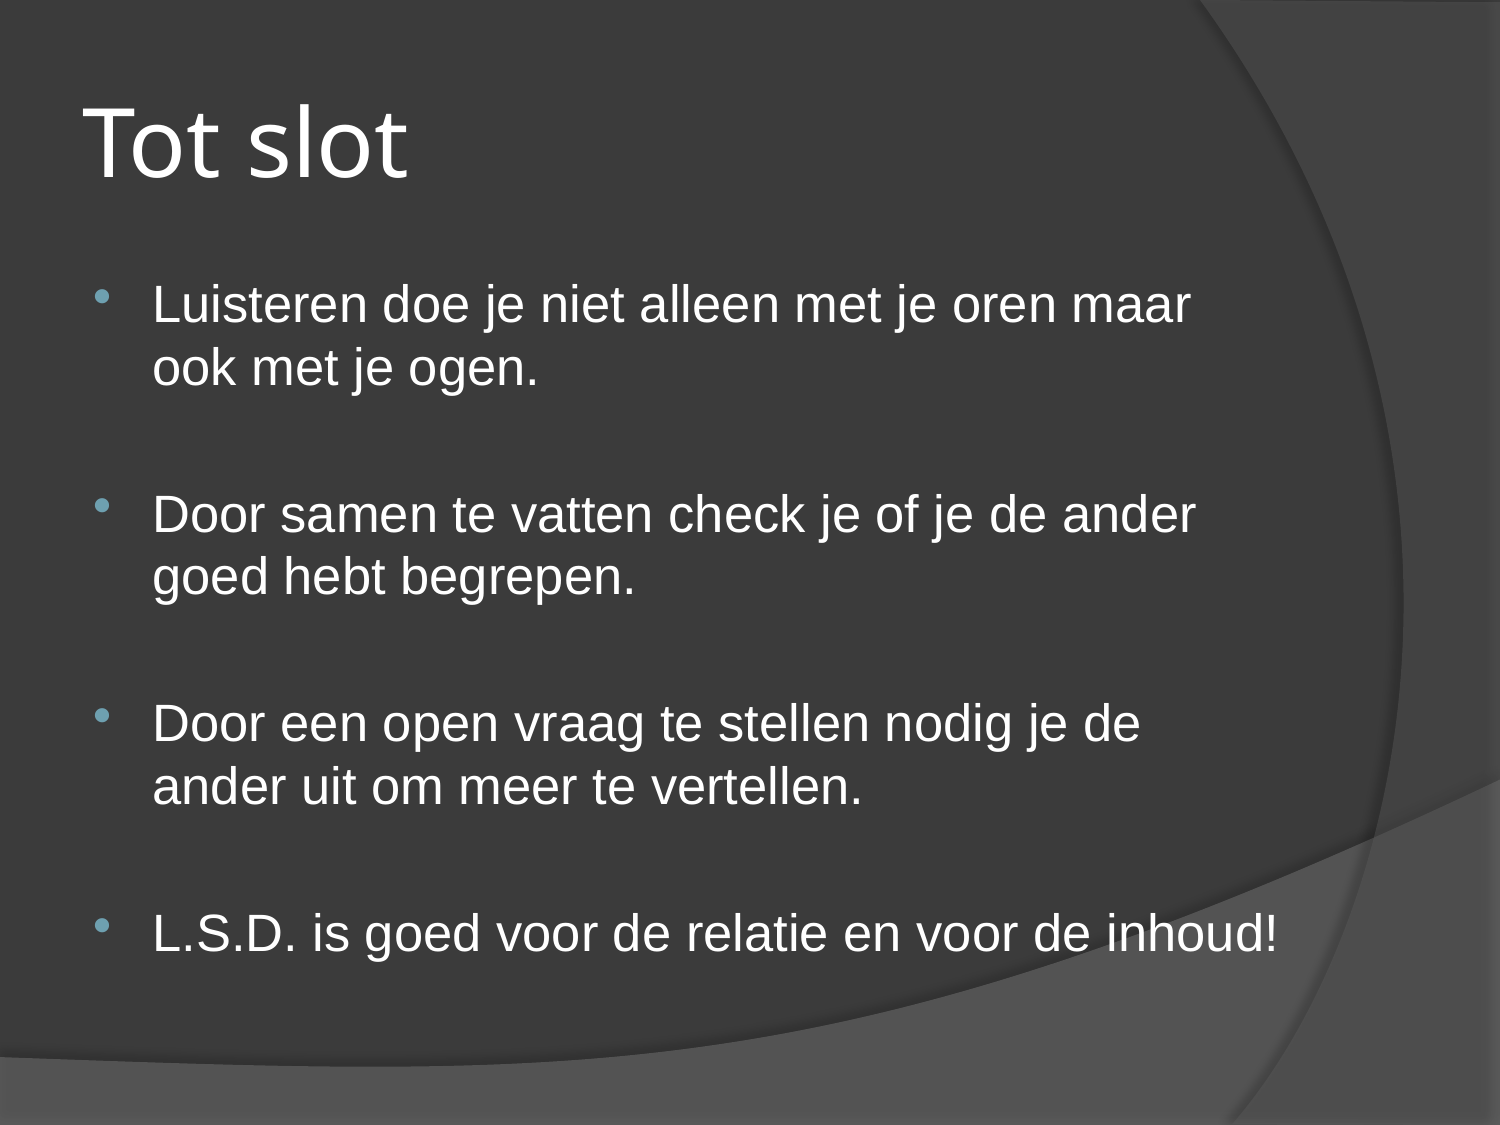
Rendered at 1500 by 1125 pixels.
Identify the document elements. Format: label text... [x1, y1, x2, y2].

title Tot slot [75, 45, 1300, 233]
list Luisteren doe je niet alleen met je oren maar ook met je ogen. Door samen te vatten check je of je de ander goed hebt begrepen. Door een open vraag te stellen nodig je de ander uit om meer te vertellen. L.S.D. is goed voor de relatie en voor de inhoud! [75, 262, 1300, 1005]
